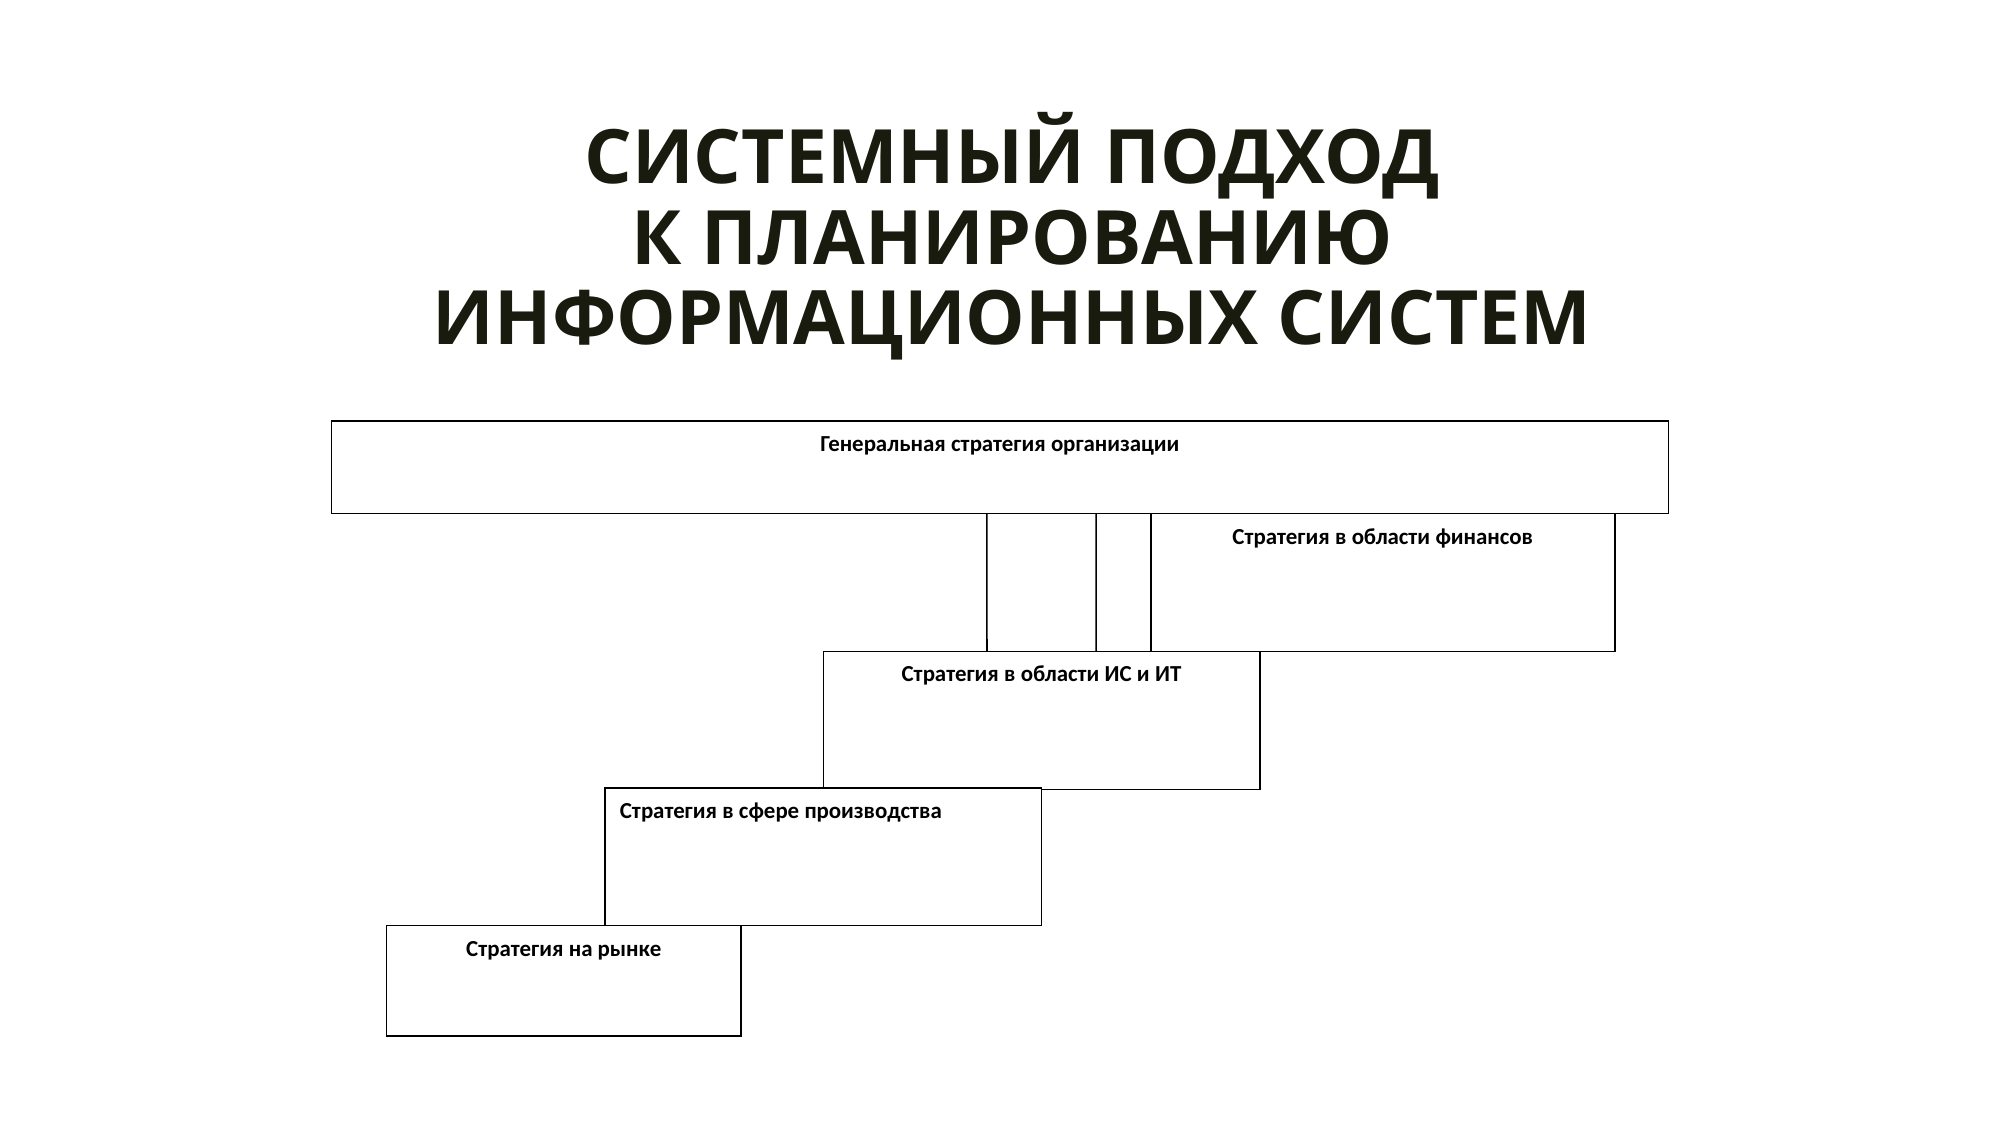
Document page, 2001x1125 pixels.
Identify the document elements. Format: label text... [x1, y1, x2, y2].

title СИСТЕМНЫЙ ПОДХОД К ПЛАНИРОВАНИЮ ИНФОРМАЦИОННЫХ СИСТЕМ [225, 112, 1800, 357]
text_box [331, 420, 1669, 1036]
